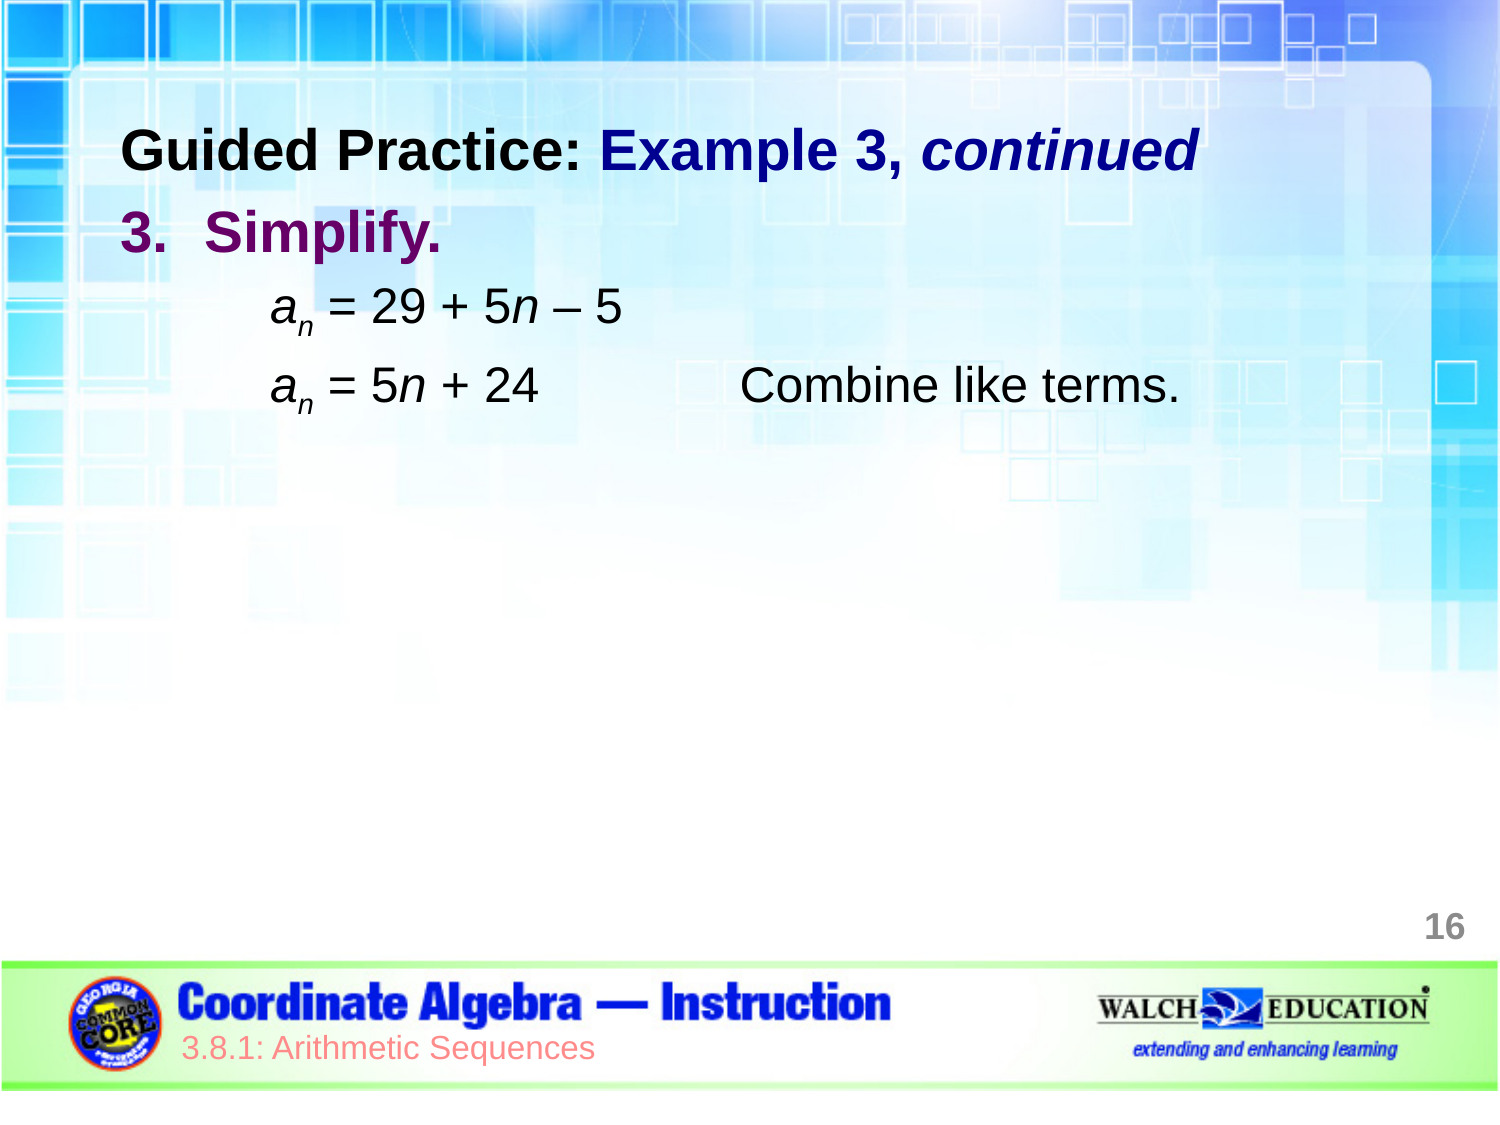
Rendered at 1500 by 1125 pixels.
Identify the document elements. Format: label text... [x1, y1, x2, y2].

slide_number 16 [1361, 901, 1481, 949]
footer 3.8.1: Arithmetic Sequences [166, 1024, 1080, 1069]
subtitle Guided Practice: Example 3, continued Simplify. an = 29 + 5n – 5 an = 5n + 24 Combine like terms. [105, 105, 1394, 925]
picture [1, 0, 1500, 1091]
